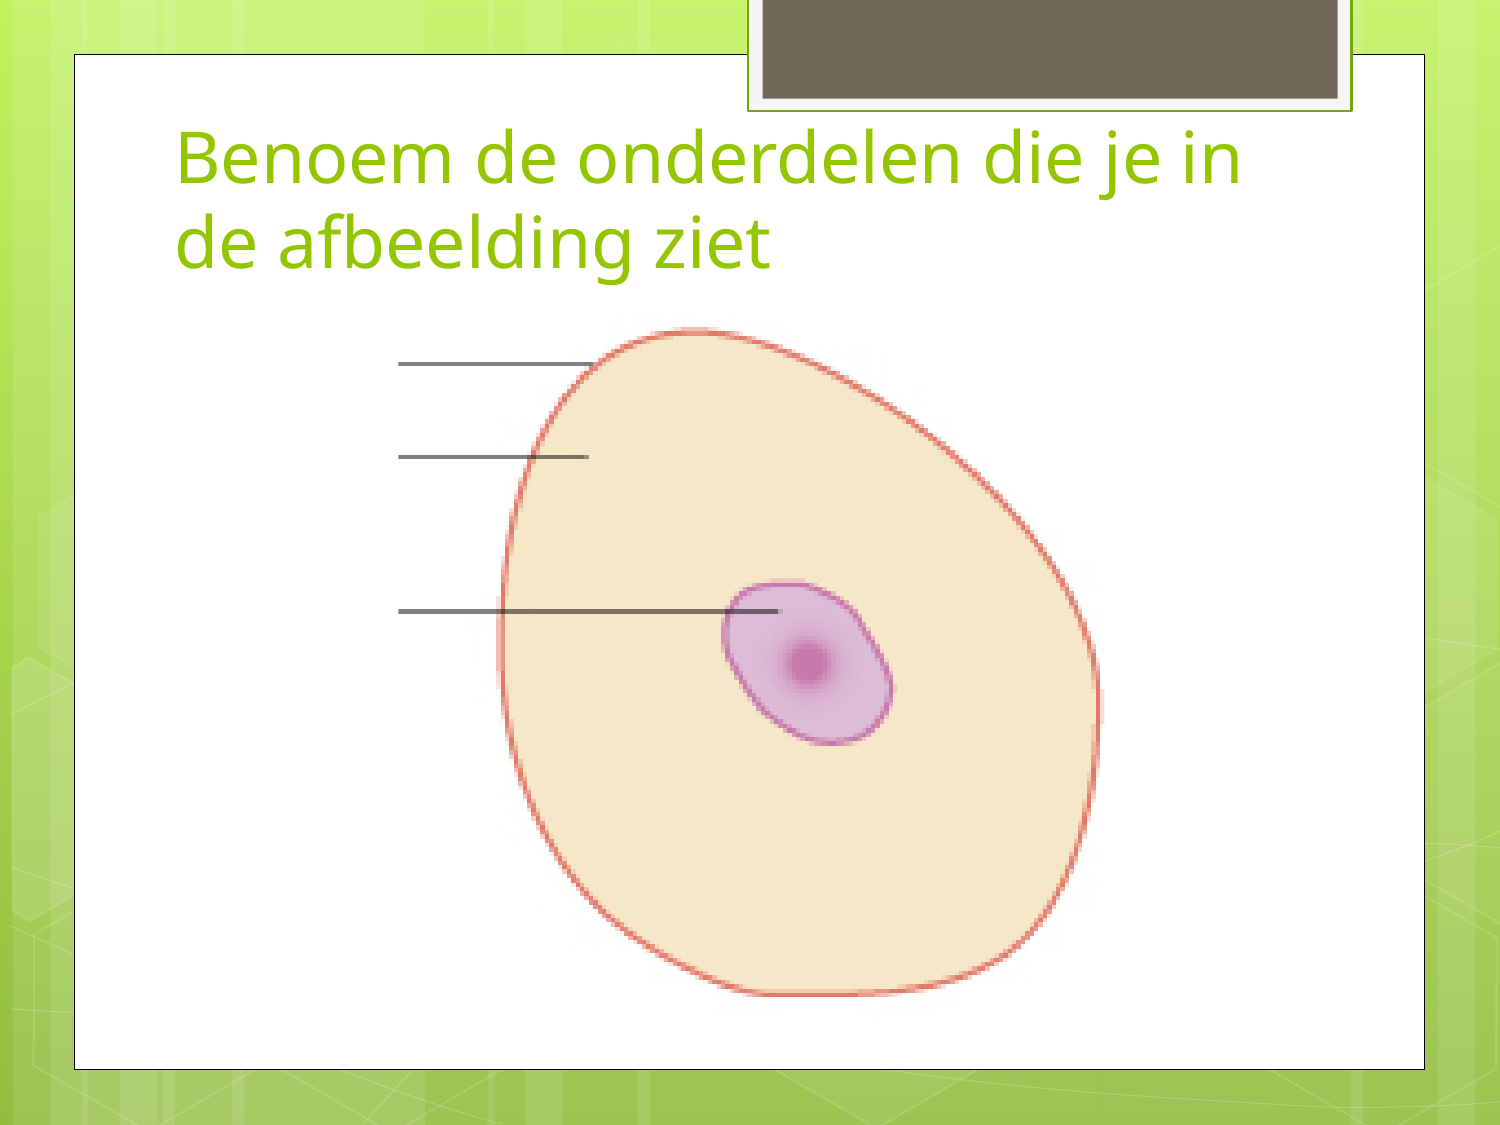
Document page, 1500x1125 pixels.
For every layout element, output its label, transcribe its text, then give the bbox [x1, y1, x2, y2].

picture [398, 314, 1105, 1064]
title Benoem de onderdelen die je in de afbeelding ziet [159, 103, 1312, 291]
